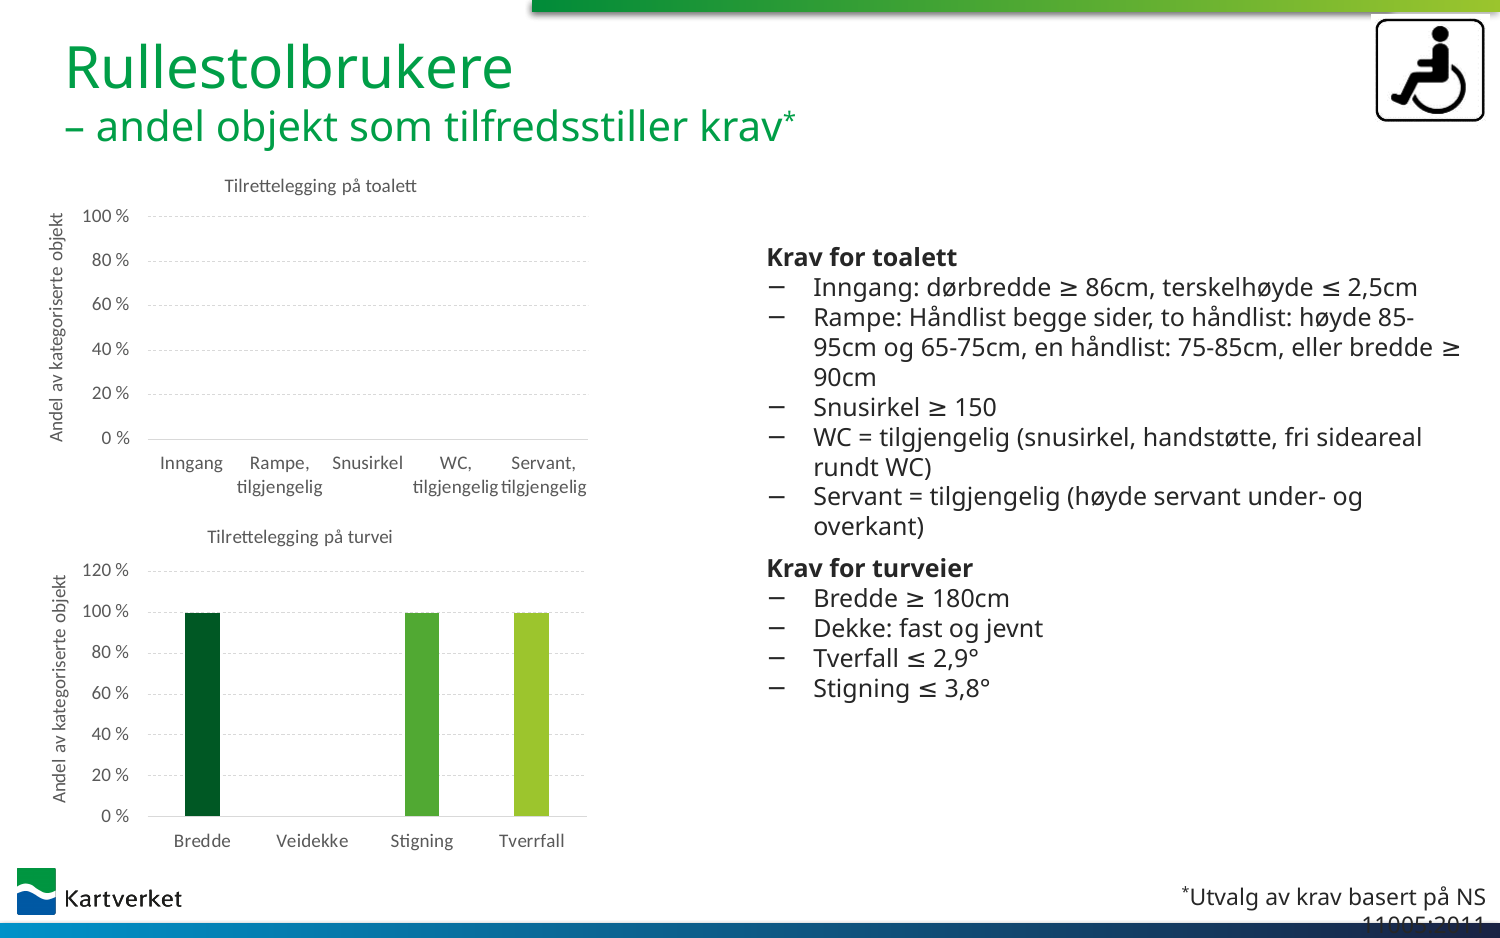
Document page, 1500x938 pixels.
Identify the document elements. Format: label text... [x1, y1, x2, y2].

text_box Rullestolbrukere – andel objekt som tilfredsstiller krav* [49, 14, 1431, 158]
text_box *Utvalg av krav basert på NS 11005:2011 [1068, 873, 1500, 938]
text_box Krav for turveier Bredde ≥ 180cm Dekke: fast og jevnt Tverfall ≤ 2,9° Stigning ≤ 3,8° [751, 545, 1483, 710]
picture [41, 166, 599, 505]
picture [1371, 13, 1491, 127]
picture [41, 520, 598, 859]
text_box Krav for toalett Inngang: dørbredde ≥ 86cm, terskelhøyde ≤ 2,5cm Rampe: Håndlist begge sider, to håndlist: høyde 85-95cm og 65-75cm, en håndlist: 75-85cm, eller bredde ≥ 90cm Snusirkel ≥ 150 WC = tilgjengelig (snusirkel, handstøtte, fri sideareal rundt WC) Servant = tilgjengelig (høyde servant under- og overkant) [751, 234, 1483, 545]
